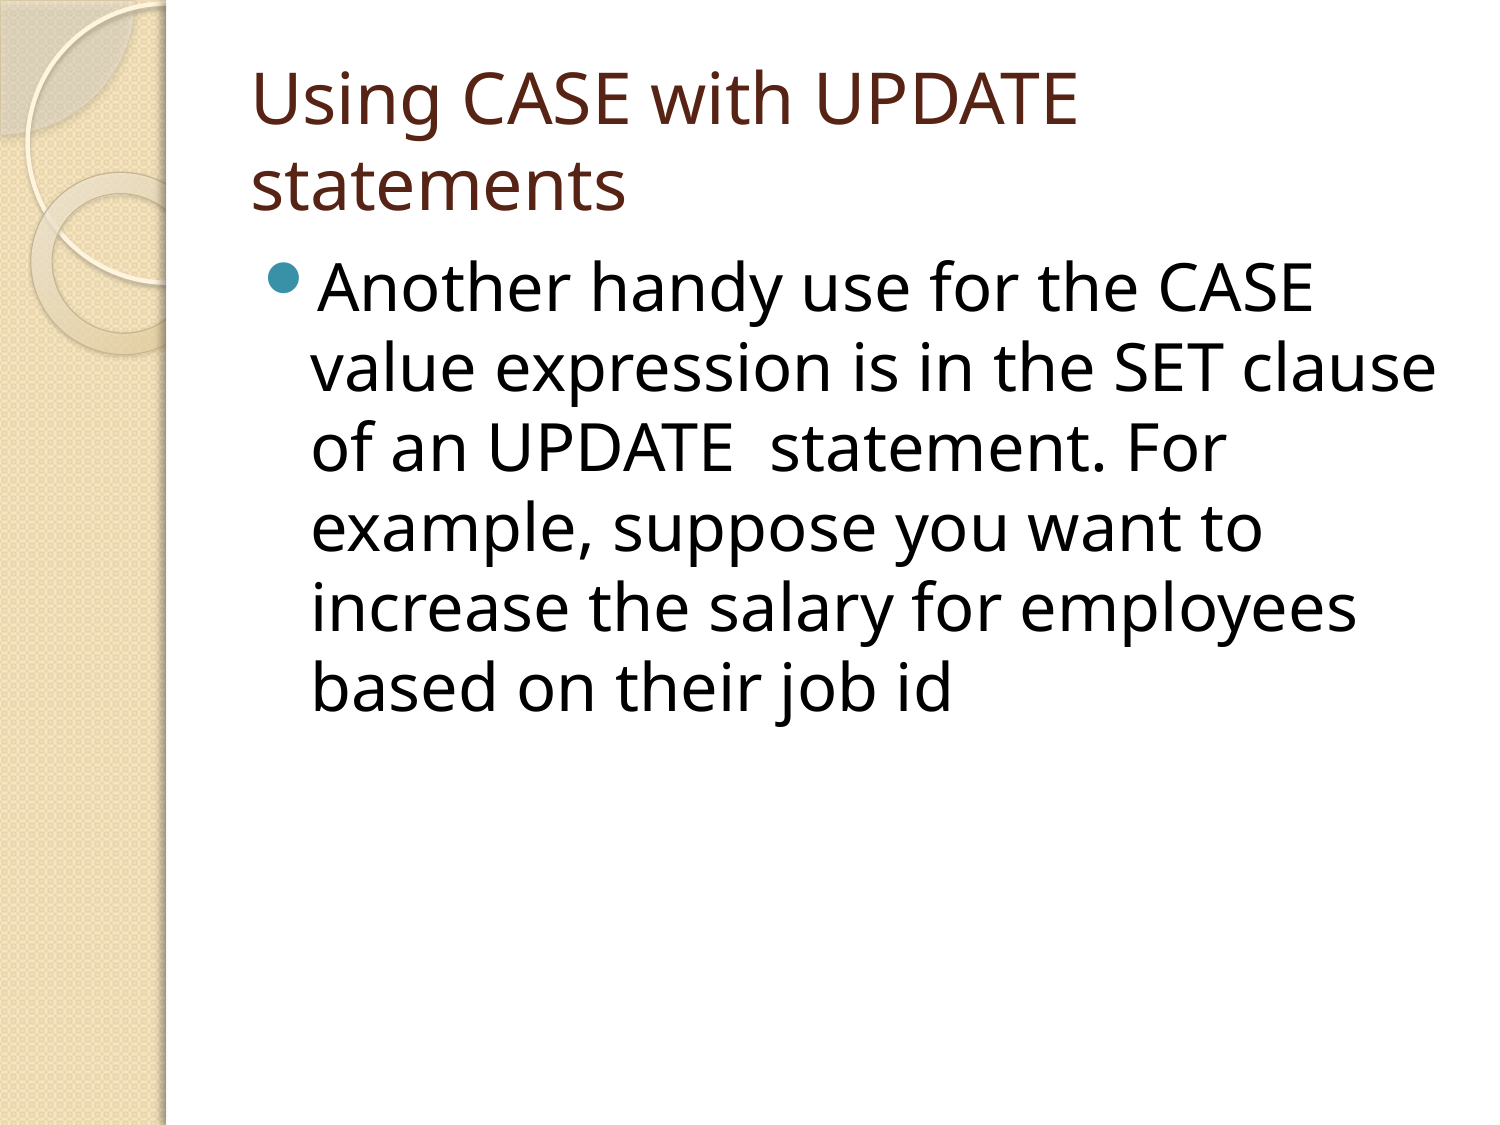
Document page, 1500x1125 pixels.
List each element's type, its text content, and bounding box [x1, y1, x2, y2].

list Another handy use for the CASE value expression is in the SET clause of an UPDATE statement. For example, suppose you want to increase the salary for employees based on their job id [235, 237, 1466, 1025]
title Using CASE with UPDATE statements [235, 45, 1466, 233]
